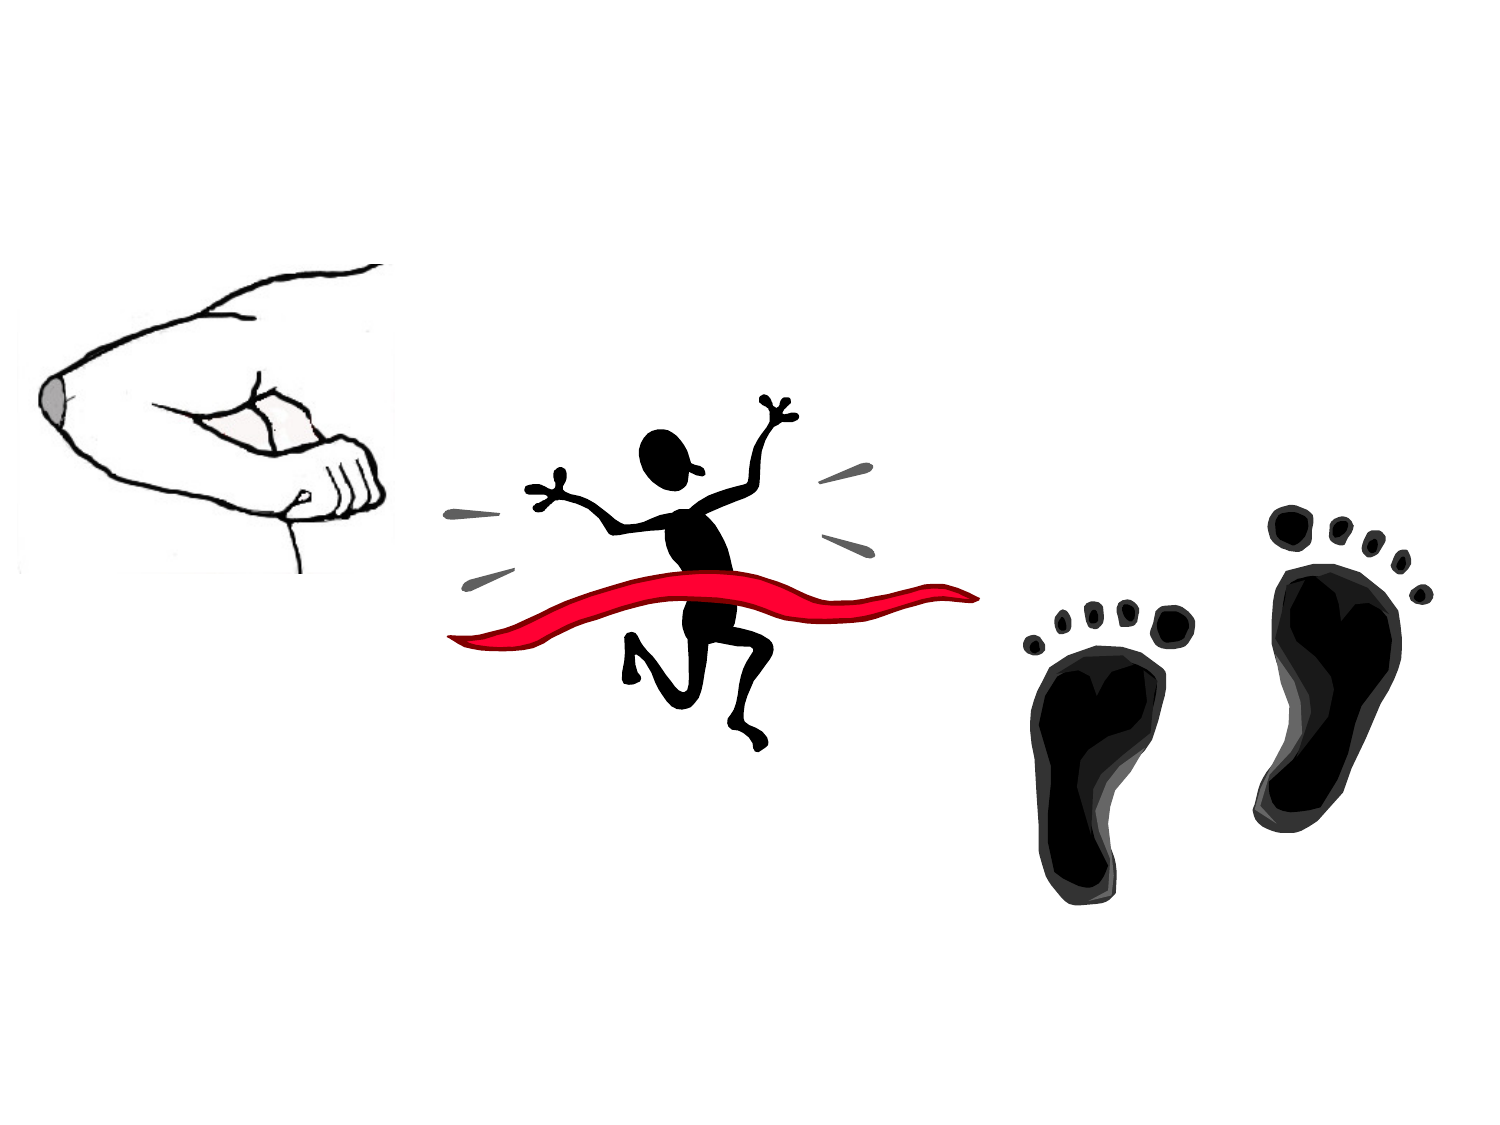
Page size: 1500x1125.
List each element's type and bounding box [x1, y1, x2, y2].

picture [17, 264, 395, 574]
picture [1021, 503, 1436, 907]
picture [442, 394, 981, 753]
